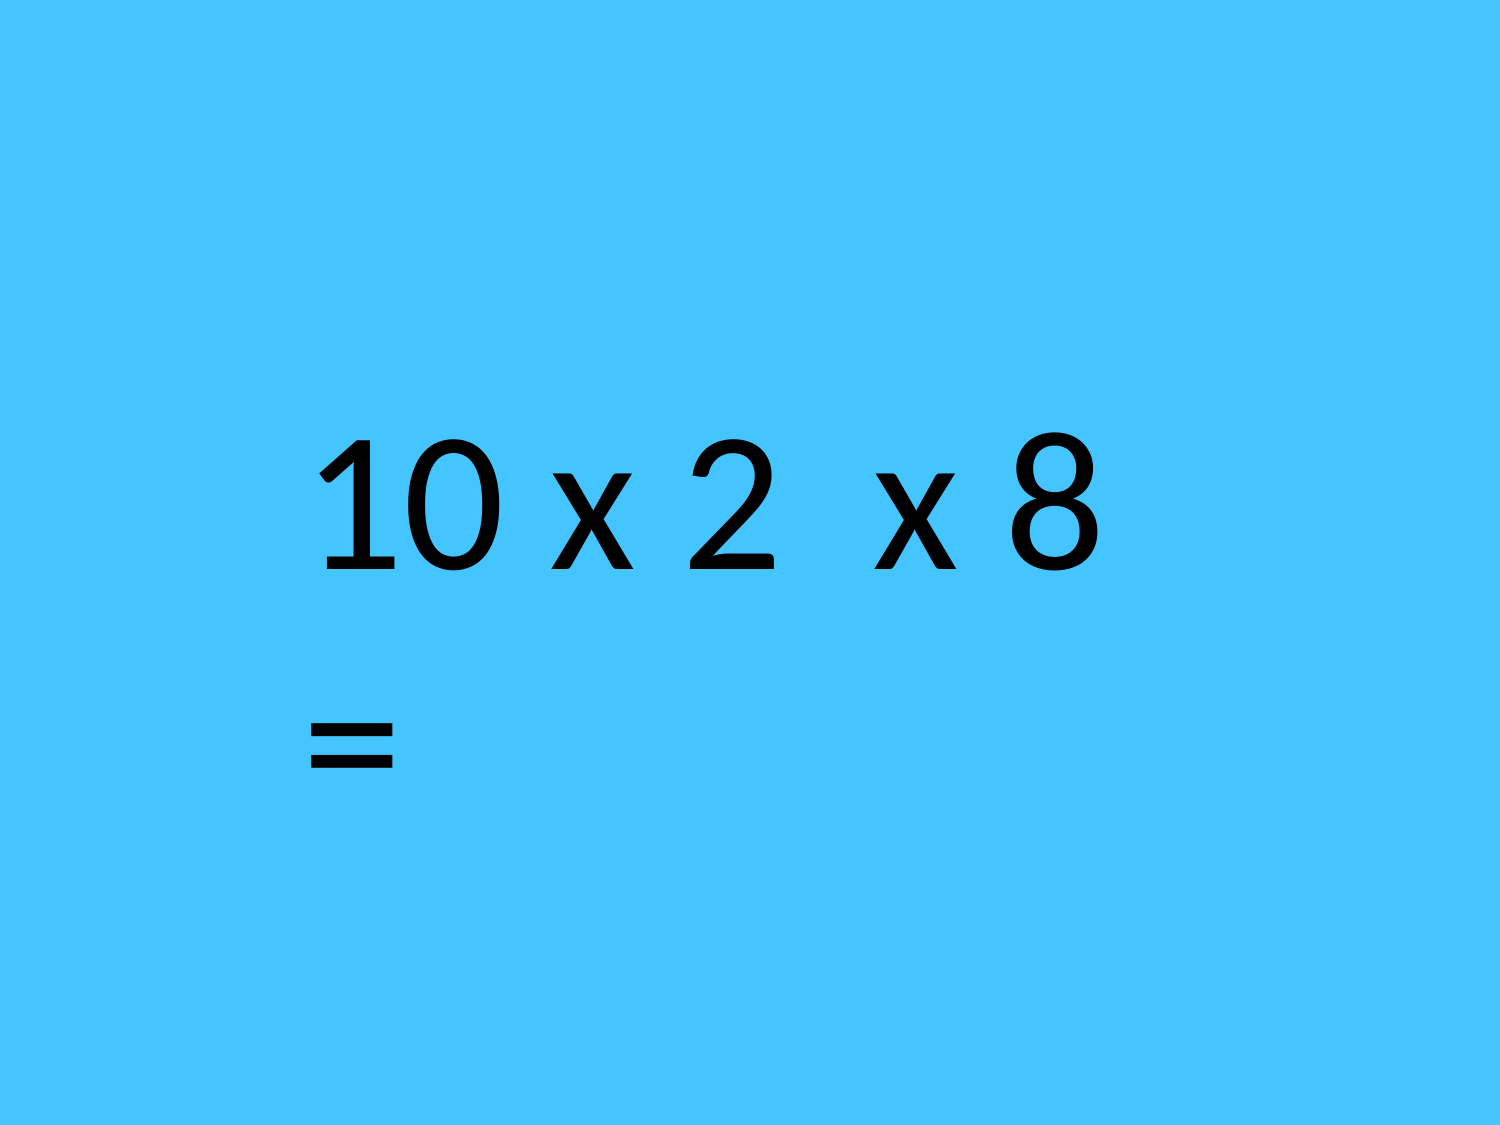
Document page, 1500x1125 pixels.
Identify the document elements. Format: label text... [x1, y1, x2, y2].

text_box 10 x 2 x 8 = [287, 362, 1250, 858]
